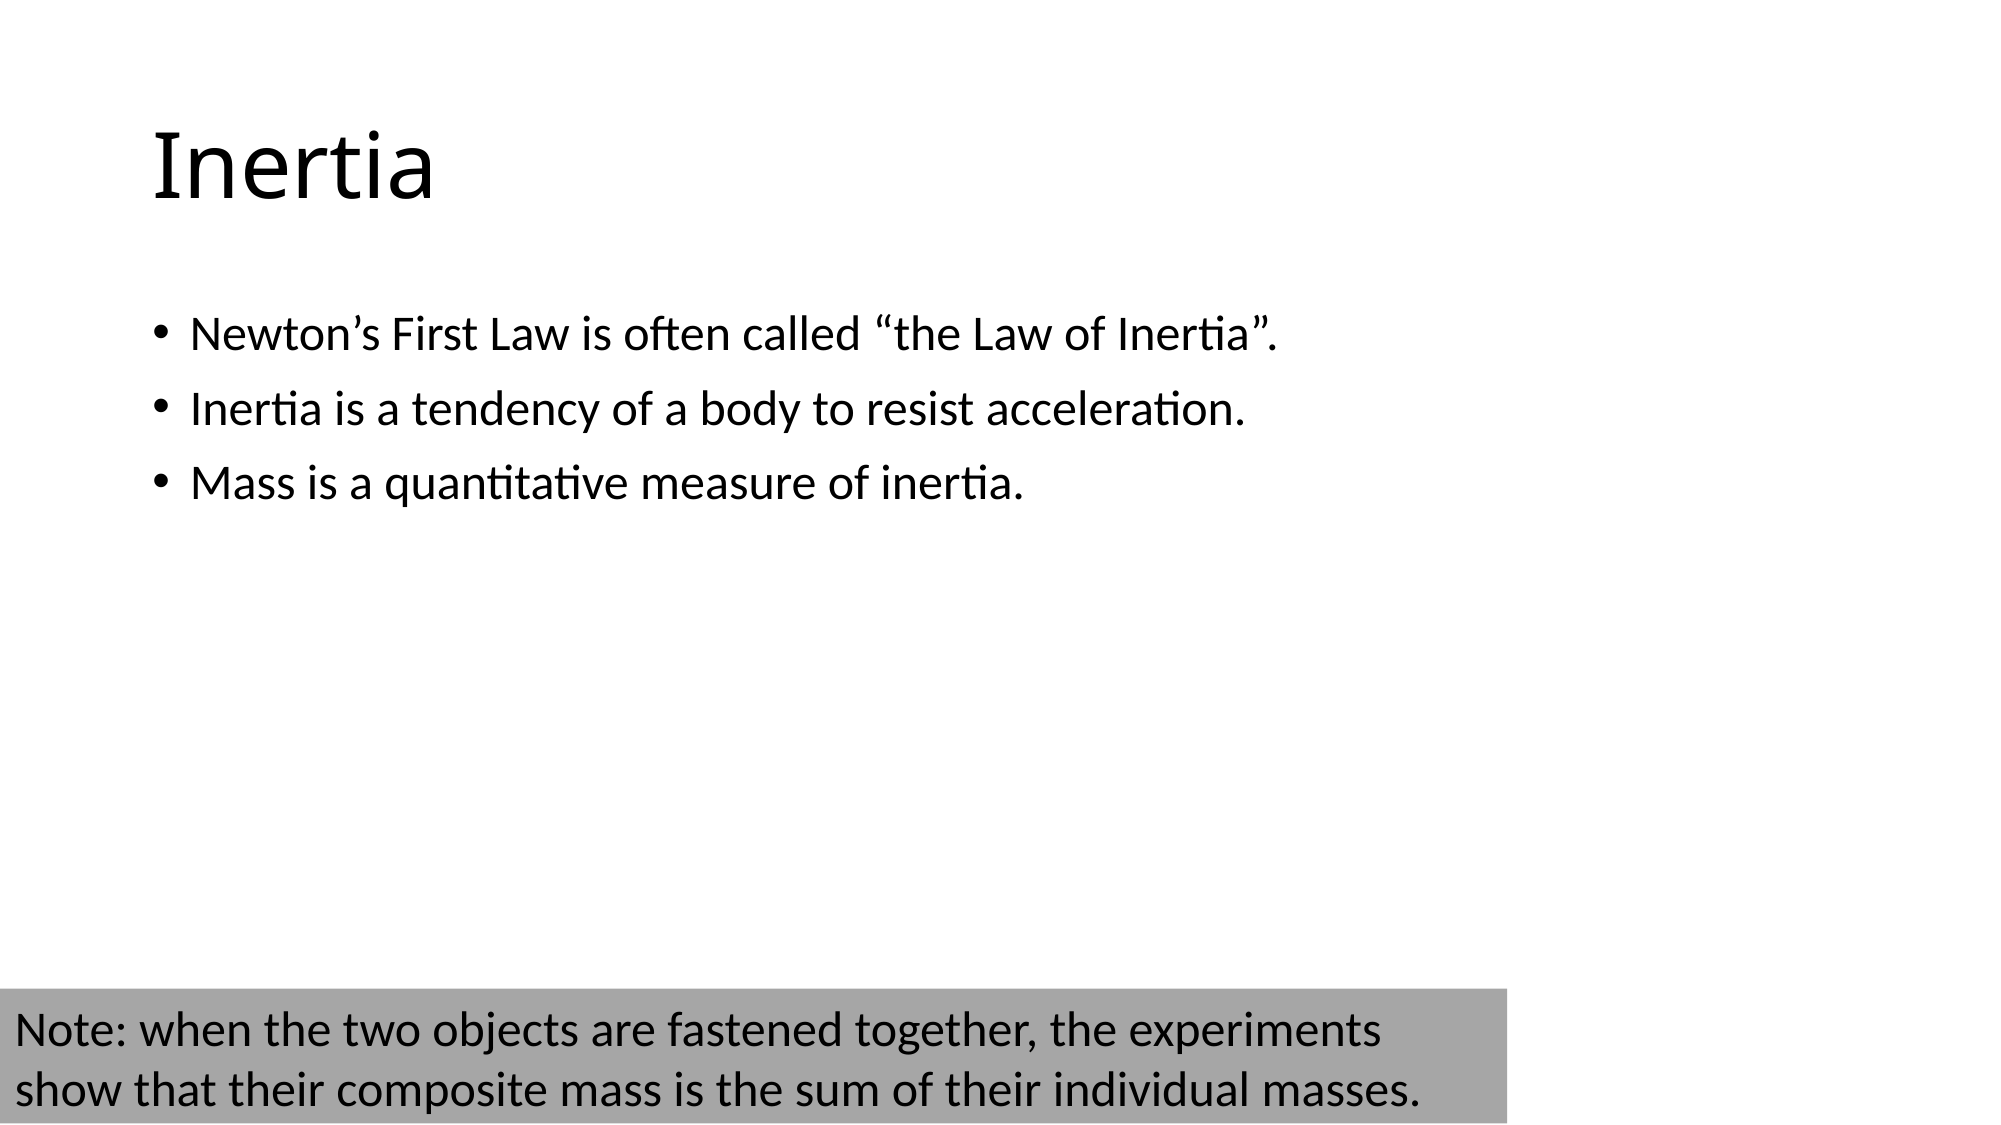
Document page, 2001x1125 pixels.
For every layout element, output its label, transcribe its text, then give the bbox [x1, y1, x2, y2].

list Newton’s First Law is often called “the Law of Inertia”. Inertia is a tendency of a body to resist acceleration. Mass is a quantitative measure of inertia. [137, 299, 1863, 1014]
text_box Note: when the two objects are fastened together, the experiments show that their composite mass is the sum of their individual masses. [0, 988, 1508, 1124]
title Inertia [137, 59, 1863, 278]
